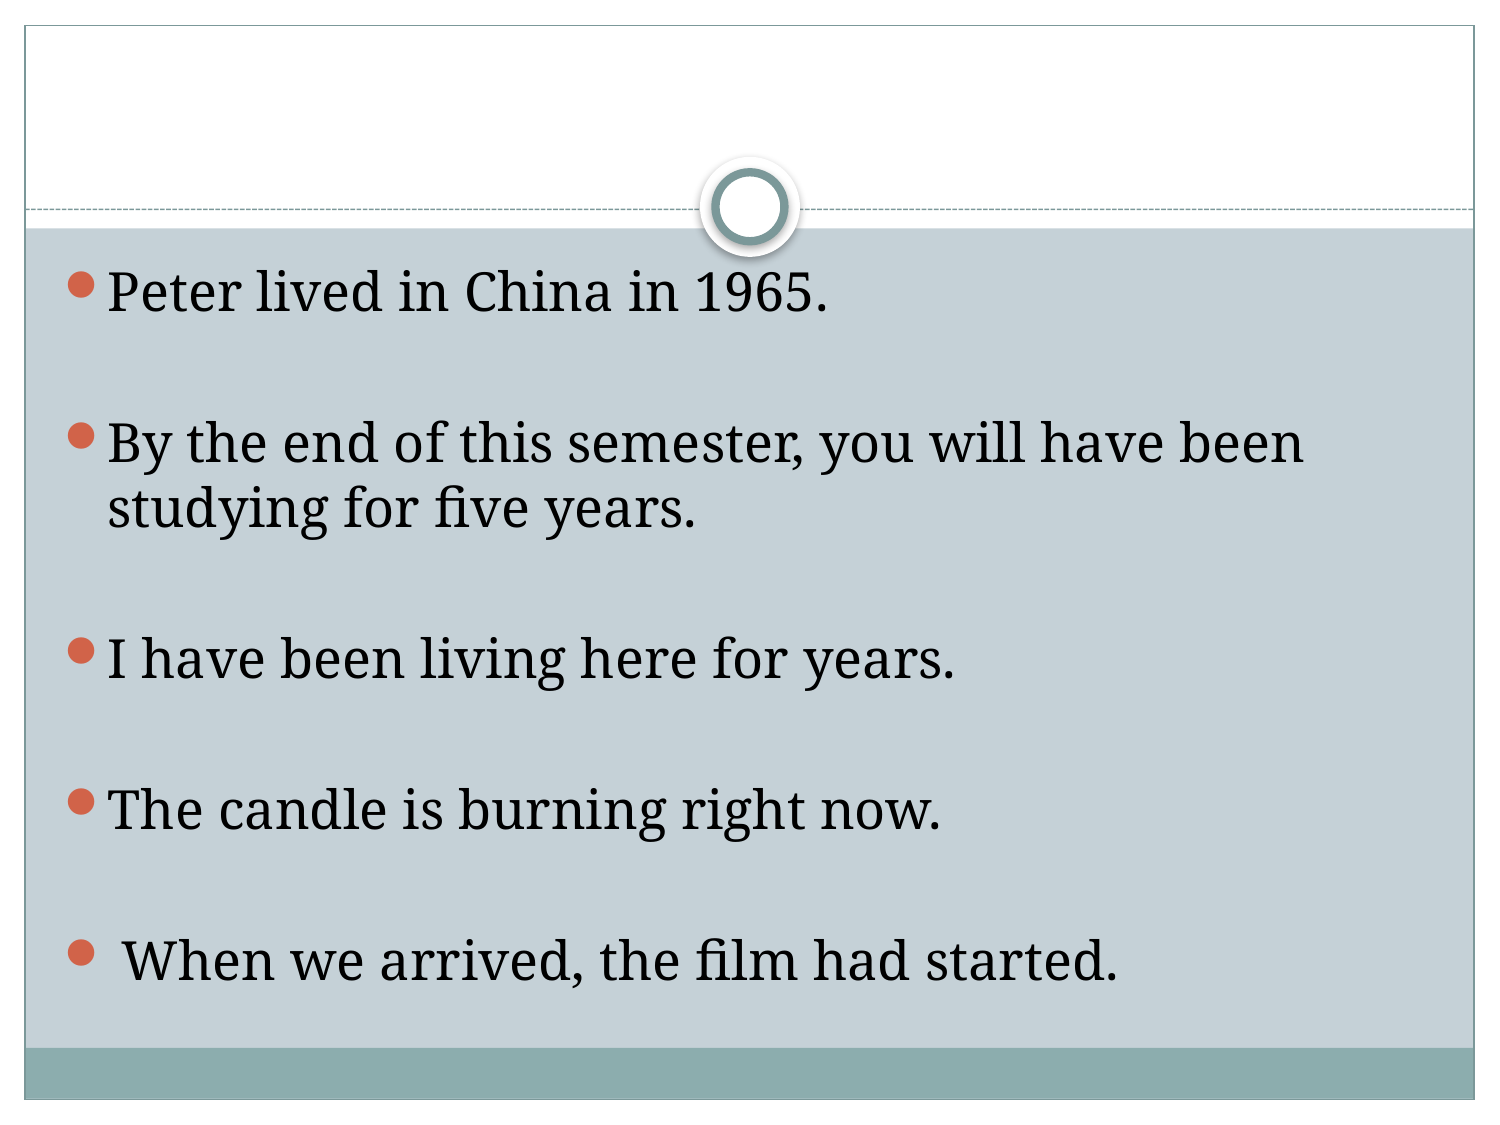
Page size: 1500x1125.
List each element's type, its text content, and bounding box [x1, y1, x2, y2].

list Peter lived in China in 1965. By the end of this semester, you will have been studying for five years. I have been living here for years. The candle is burning right now. When we arrived, the film had started. [49, 250, 1445, 1001]
